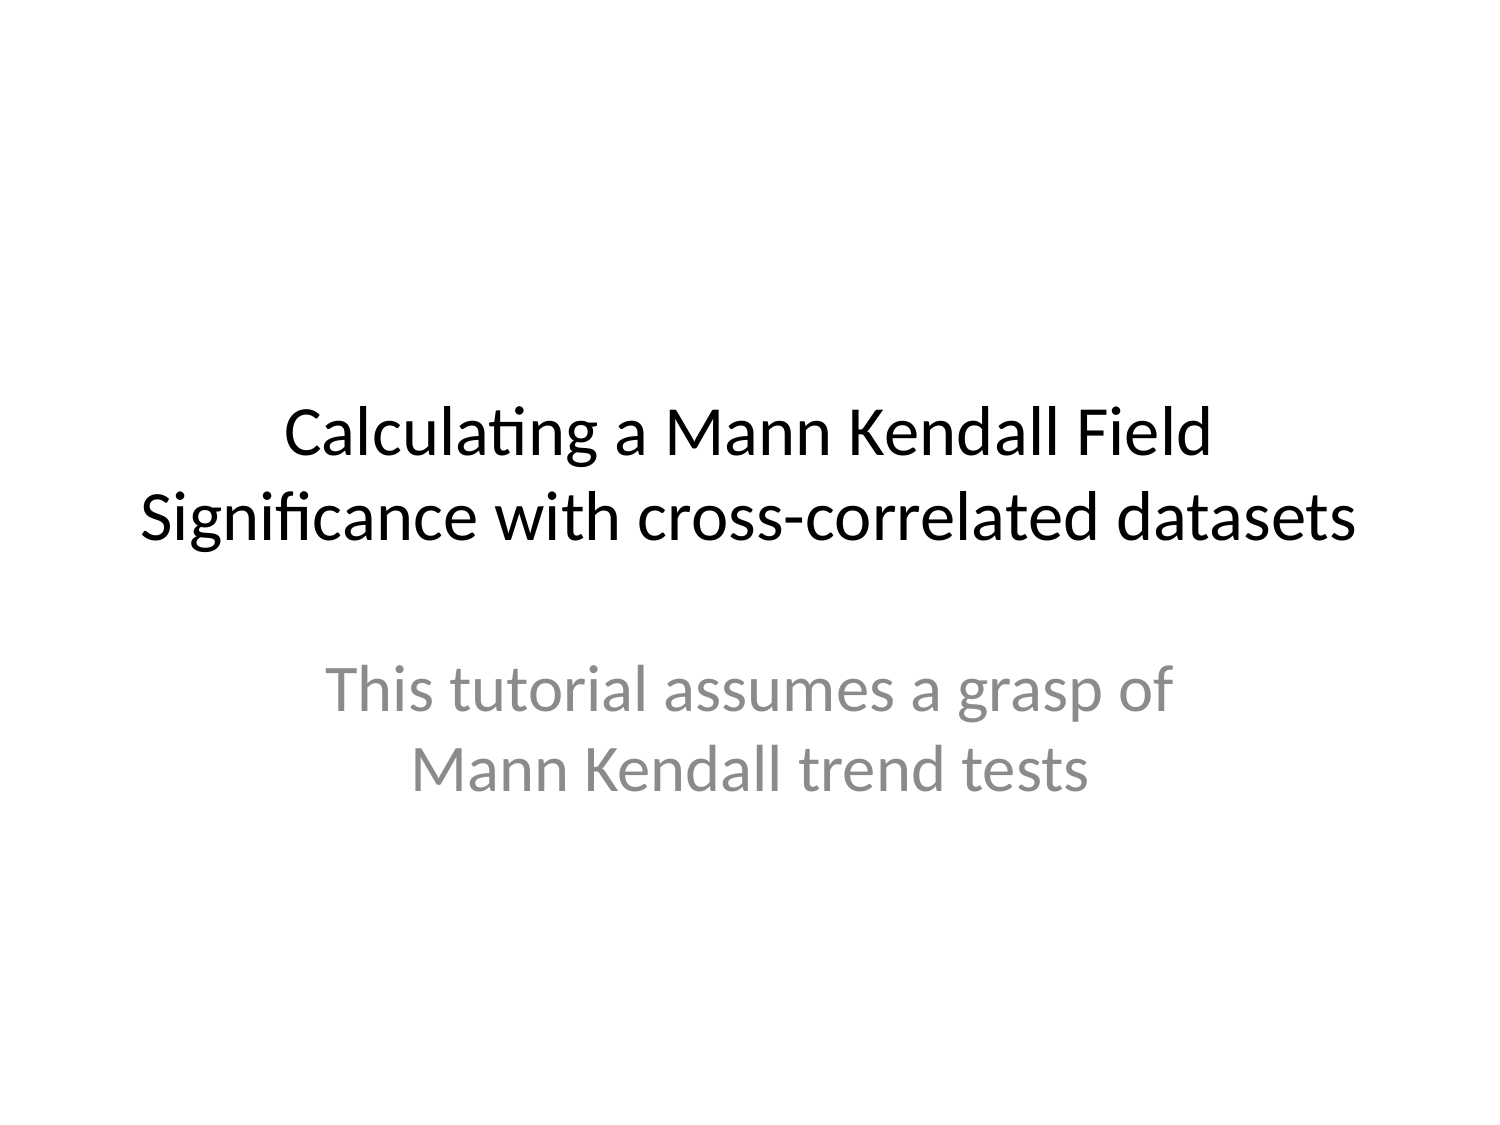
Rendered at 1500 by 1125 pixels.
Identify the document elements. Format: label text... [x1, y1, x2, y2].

subtitle This tutorial assumes a grasp of Mann Kendall trend tests [225, 637, 1275, 925]
title Calculating a Mann Kendall Field Significance with cross-correlated datasets [112, 349, 1388, 591]
